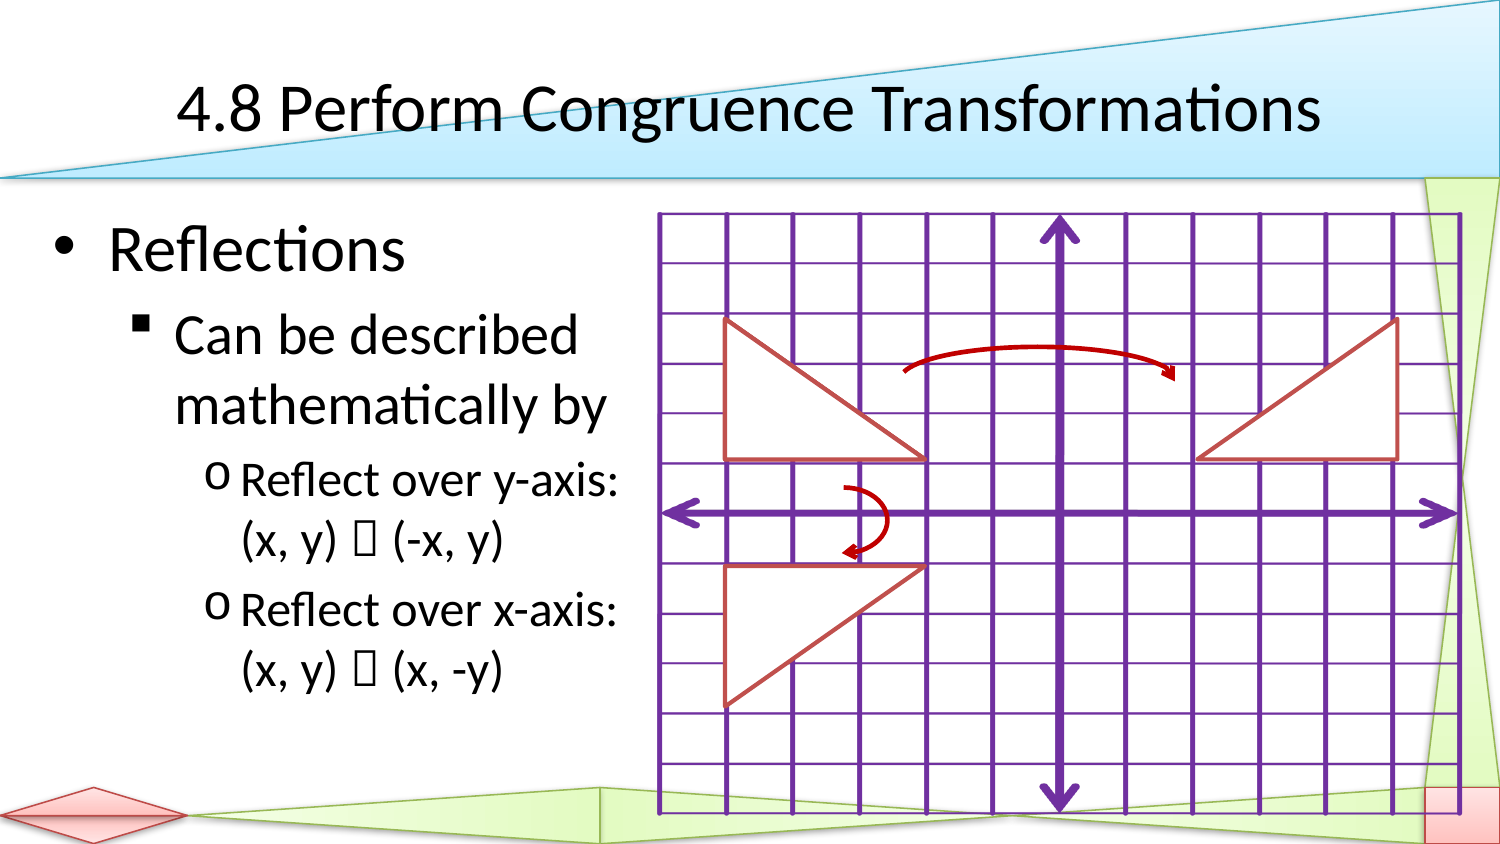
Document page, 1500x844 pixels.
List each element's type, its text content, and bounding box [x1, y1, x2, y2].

title 4.8 Perform Congruence Transformations [75, 33, 1425, 175]
list Reflections Can be described mathematically by Reflect over y-axis: (x, y)  (-x, y) Reflect over x-axis: (x, y)  (x, -y) [37, 196, 612, 754]
picture [617, 181, 1500, 844]
